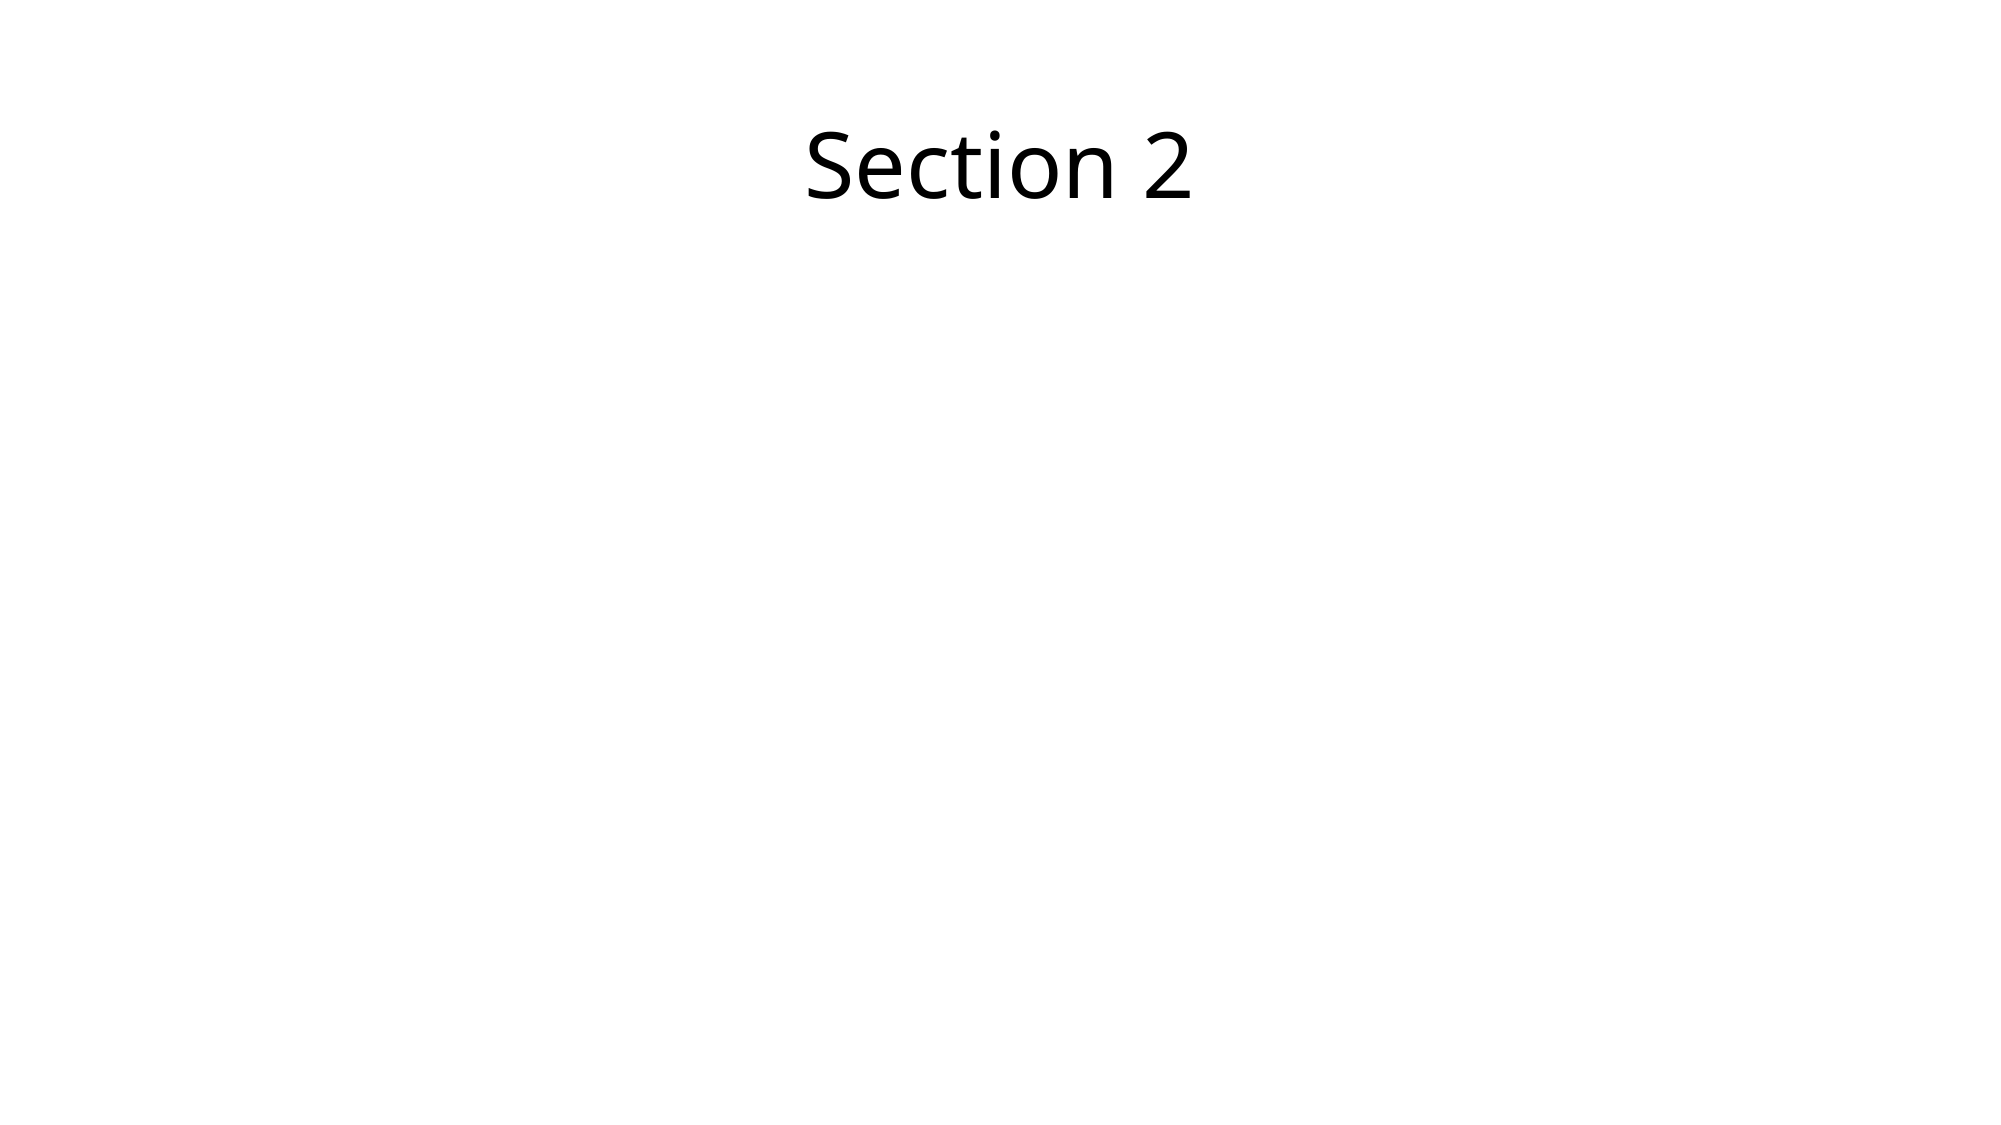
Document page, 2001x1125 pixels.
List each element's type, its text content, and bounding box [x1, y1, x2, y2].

title Section 2 [137, 59, 1863, 278]
